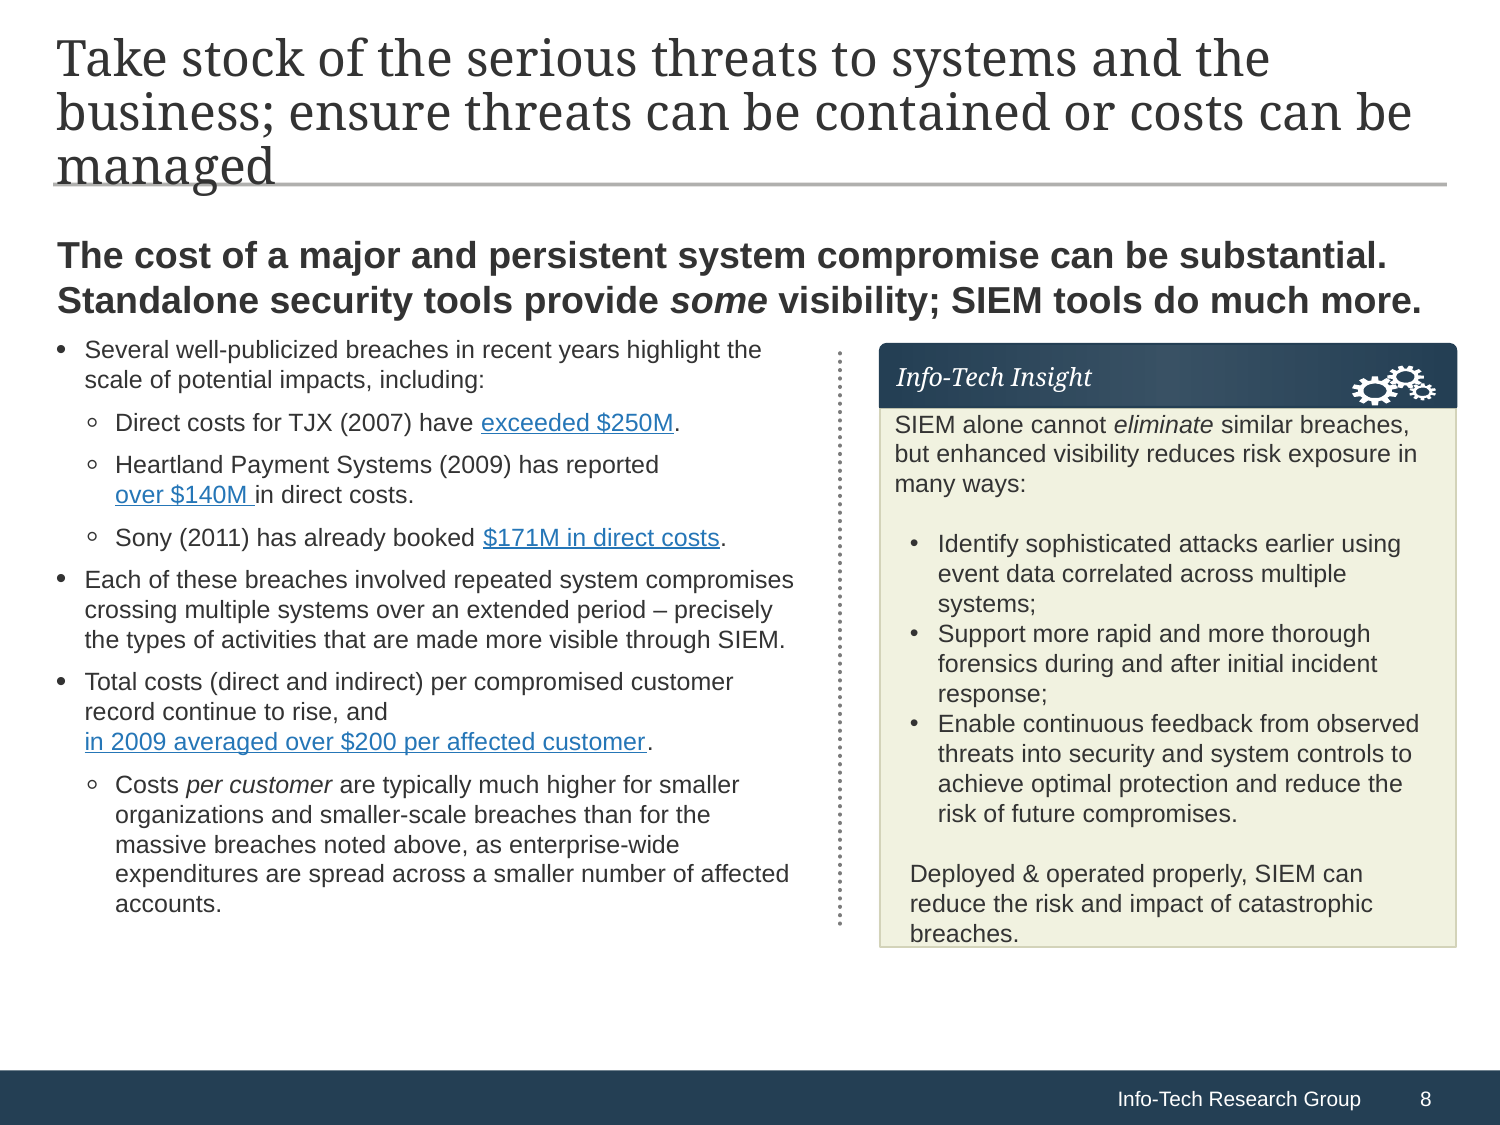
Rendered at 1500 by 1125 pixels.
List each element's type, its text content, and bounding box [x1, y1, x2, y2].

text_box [879, 343, 1457, 947]
list The cost of a major and persistent system compromise can be substantial. Standalone security tools provide some visibility; SIEM tools do much more. [41, 223, 1457, 332]
list Several well-publicized breaches in recent years highlight the scale of potential impacts, including: Direct costs for TJX (2007) have exceeded $250M. Heartland Payment Systems (2009) has reported over $140M in direct costs. Sony (2011) has already booked $171M in direct costs. Each of these breaches involved repeated system compromises crossing multiple systems over an extended period – precisely the types of activities that are made more visible through SIEM. Total costs (direct and indirect) per compromised customer record continue to rise, and in 2009 averaged over $200 per affected customer. Costs per customer are typically much higher for smaller organizations and smaller-scale breaches than for the massive breaches noted above, as enterprise-wide expenditures are spread across a smaller number of affected accounts. [40, 326, 815, 929]
title Take stock of the serious threats to systems and the business; ensure threats can be contained or costs can be managed [41, 42, 1457, 185]
